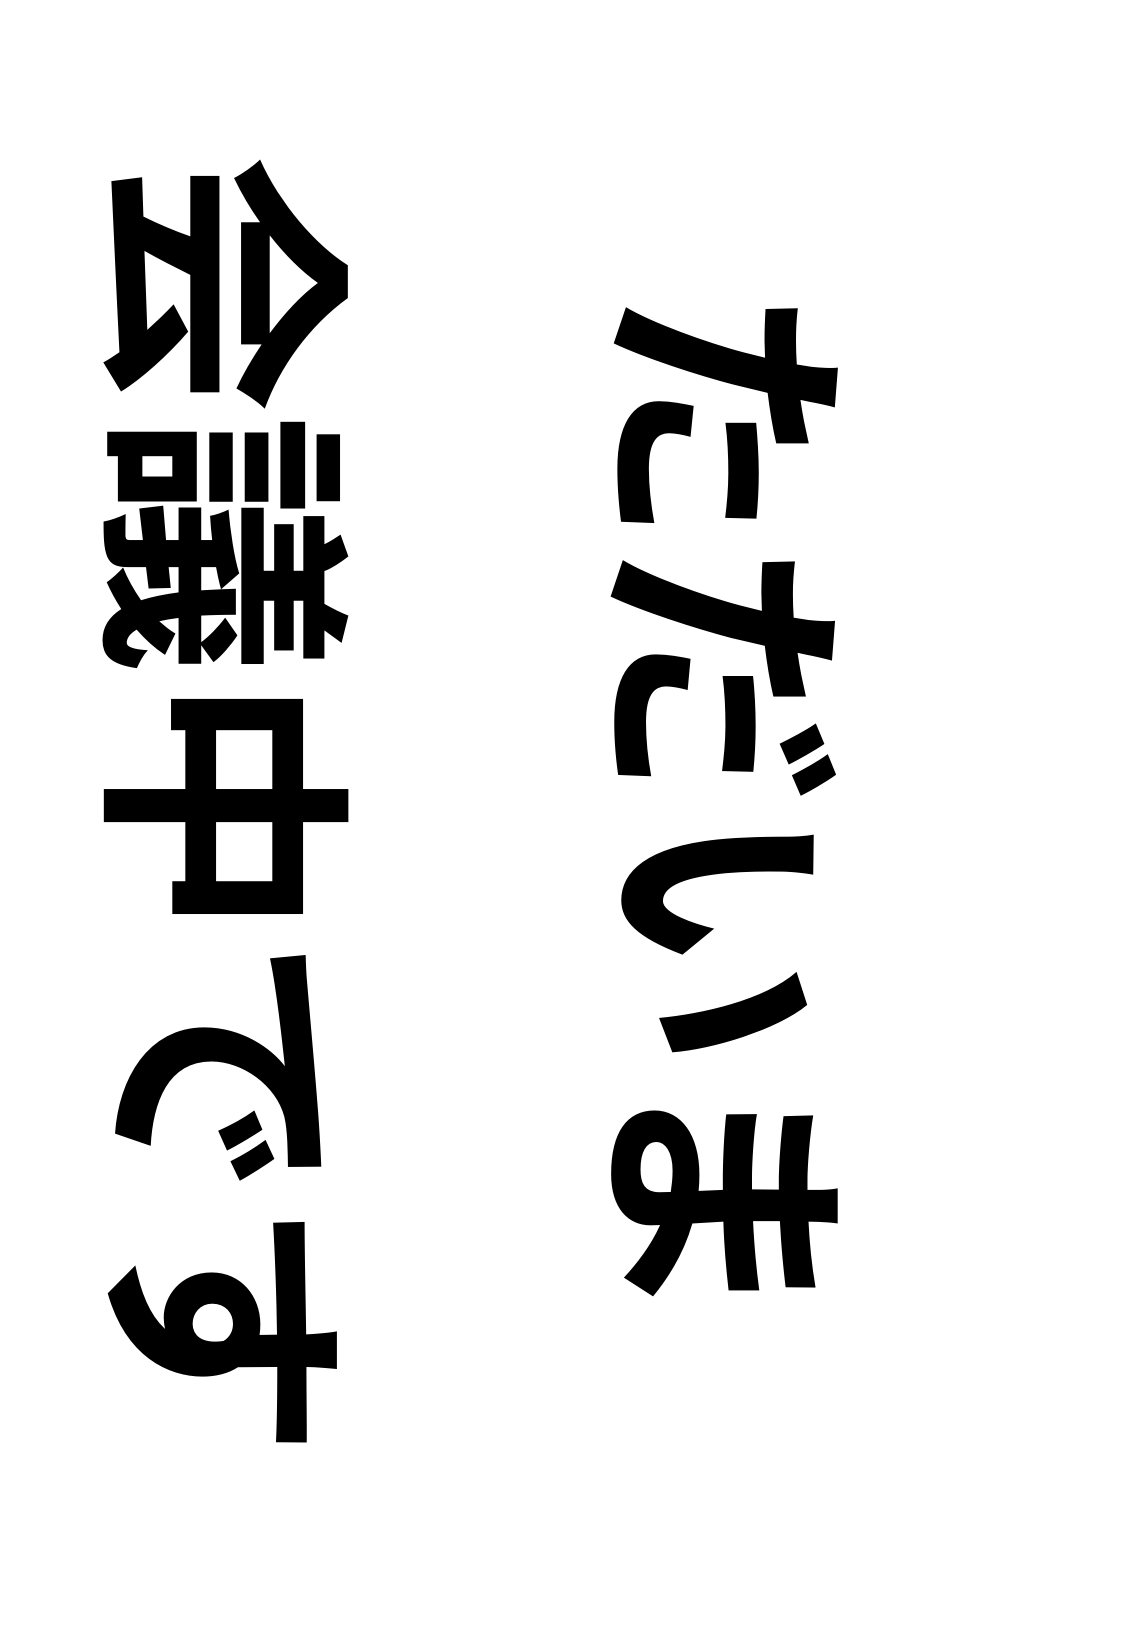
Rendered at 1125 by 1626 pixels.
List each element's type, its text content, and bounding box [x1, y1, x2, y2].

text_box ただいま 会議中です [67, 139, 1108, 1475]
